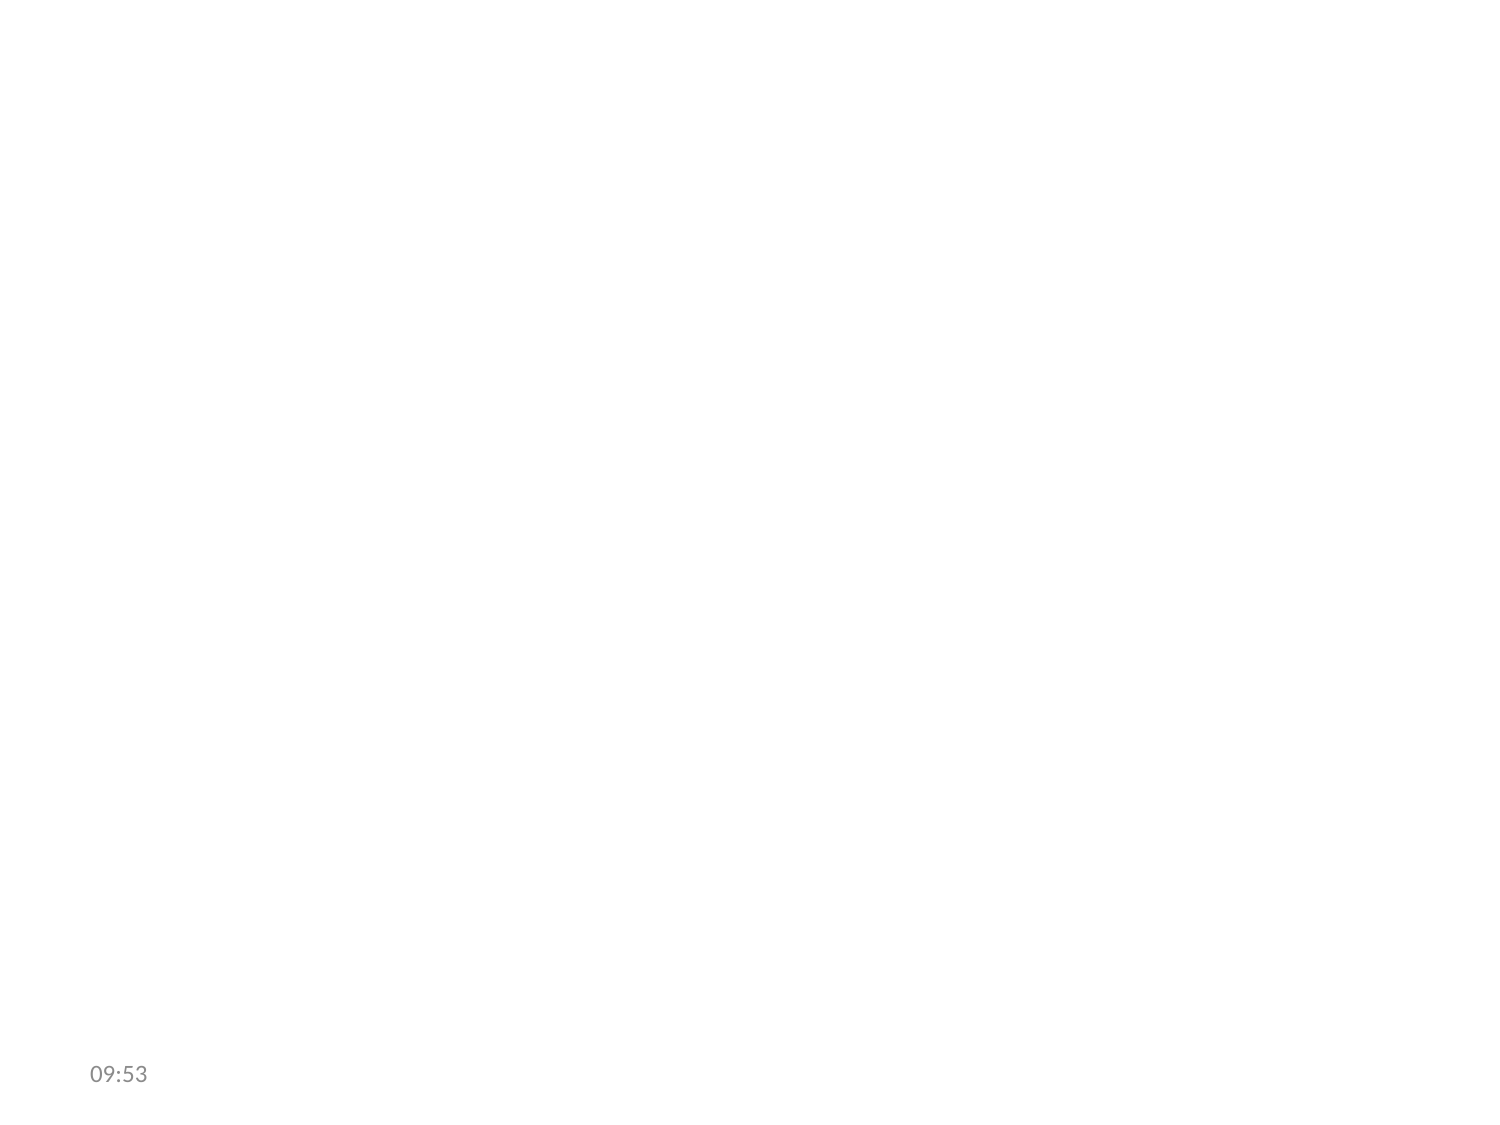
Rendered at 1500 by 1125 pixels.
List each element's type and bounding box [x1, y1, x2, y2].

slide_number [75, 1042, 425, 1103]
